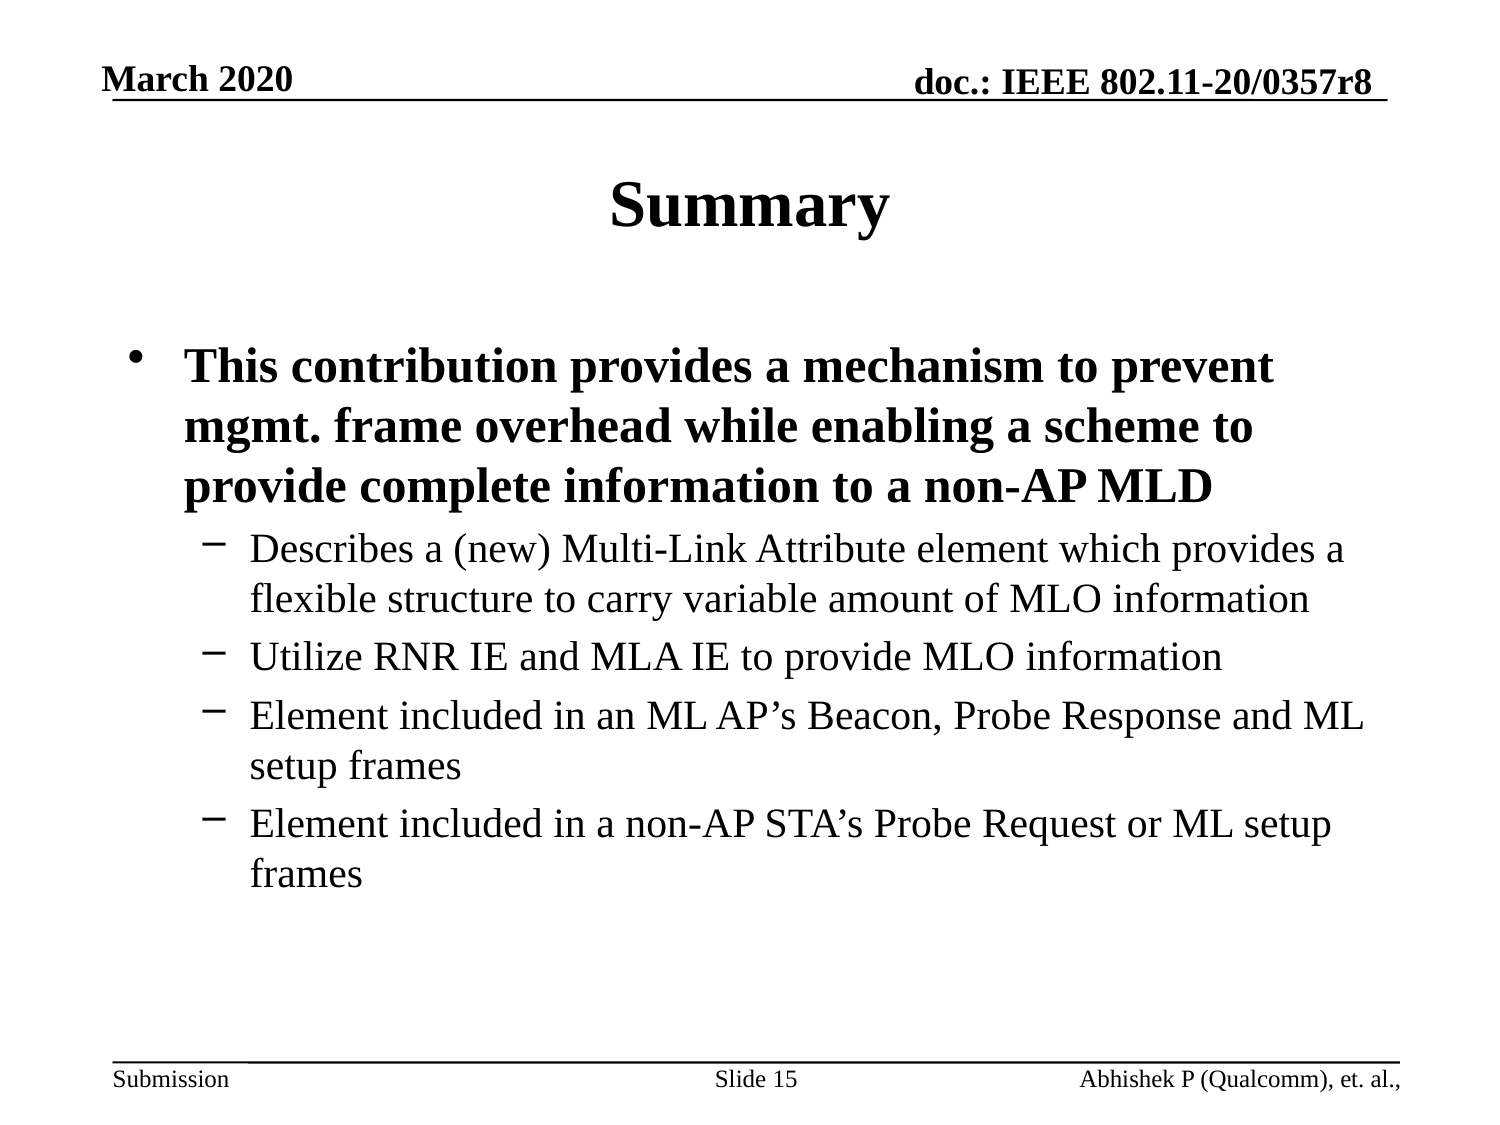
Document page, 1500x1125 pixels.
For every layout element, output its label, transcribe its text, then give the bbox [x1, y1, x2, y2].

title Summary [112, 112, 1388, 288]
footer Abhishek P (Qualcomm), et. al., [949, 1061, 1402, 1093]
list This contribution provides a mechanism to prevent mgmt. frame overhead while enabling a scheme to provide complete information to a non-AP MLD Describes a (new) Multi-Link Attribute element which provides a flexible structure to carry variable amount of MLO information Utilize RNR IE and MLA IE to provide MLO information Element included in an ML AP’s Beacon, Probe Response and ML setup frames Element included in a non-AP STA’s Probe Request or ML setup frames [112, 324, 1388, 1001]
slide_number Slide 15 [712, 1061, 801, 1093]
